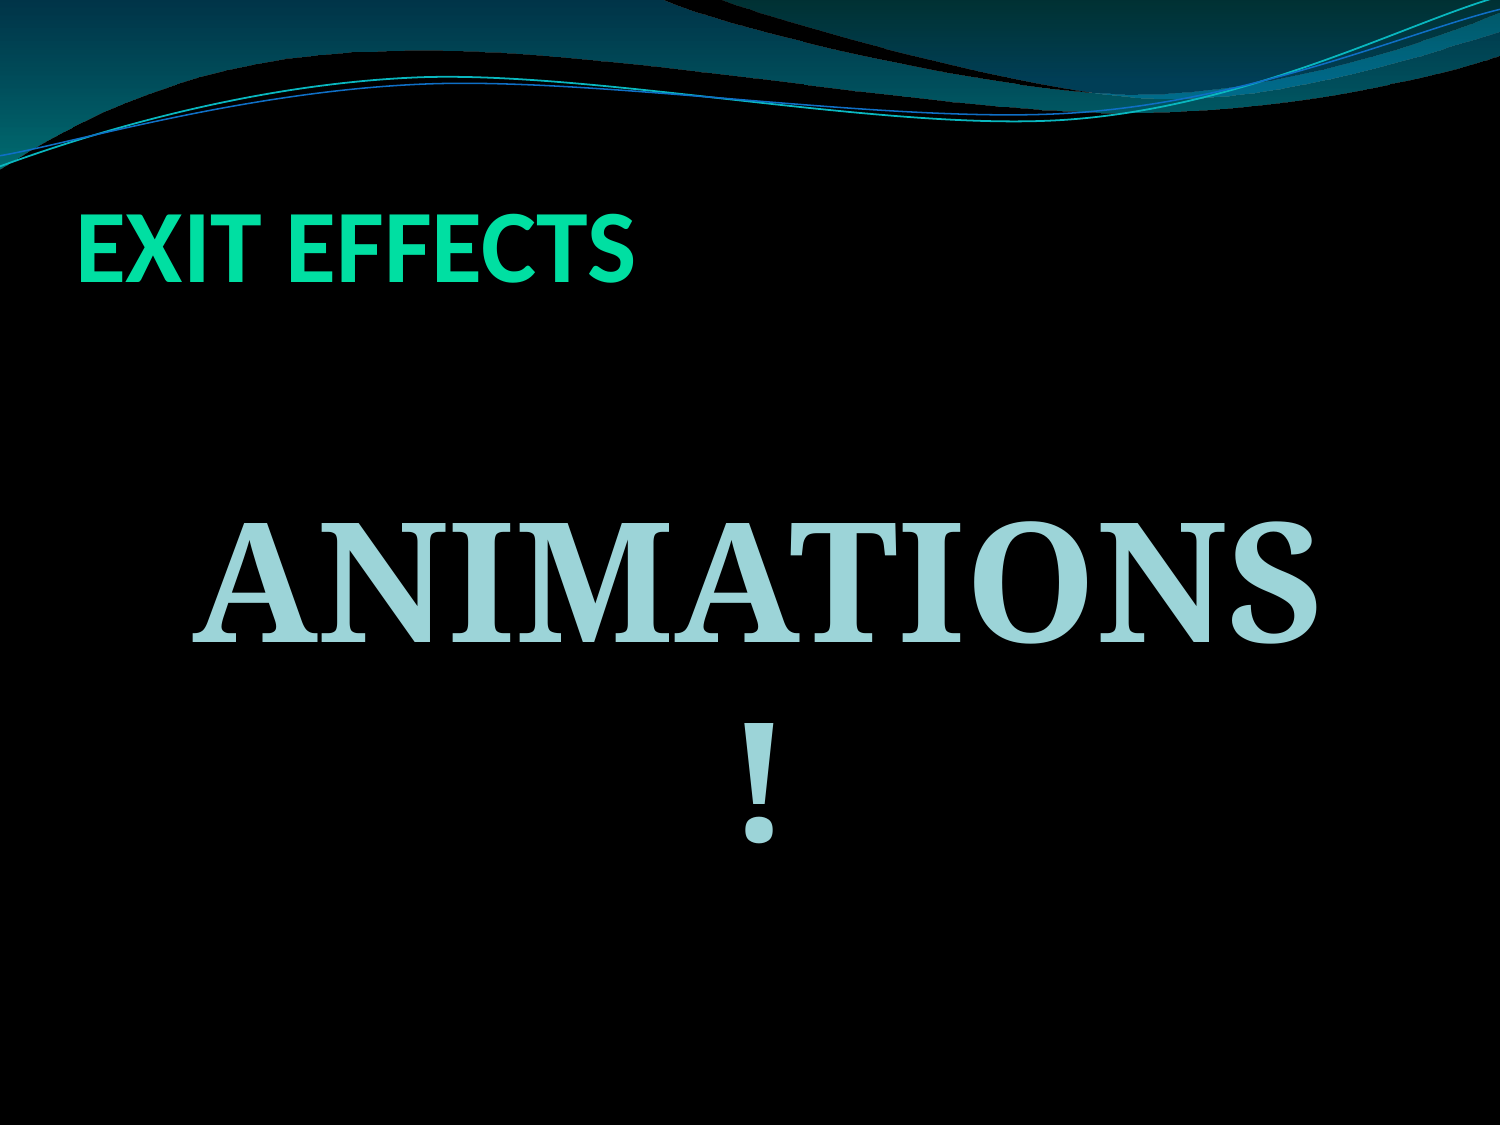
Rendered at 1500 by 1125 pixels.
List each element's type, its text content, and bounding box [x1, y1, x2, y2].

title Exit Effects [75, 115, 1438, 303]
text_box ANIMATIONS! [152, 468, 1367, 884]
